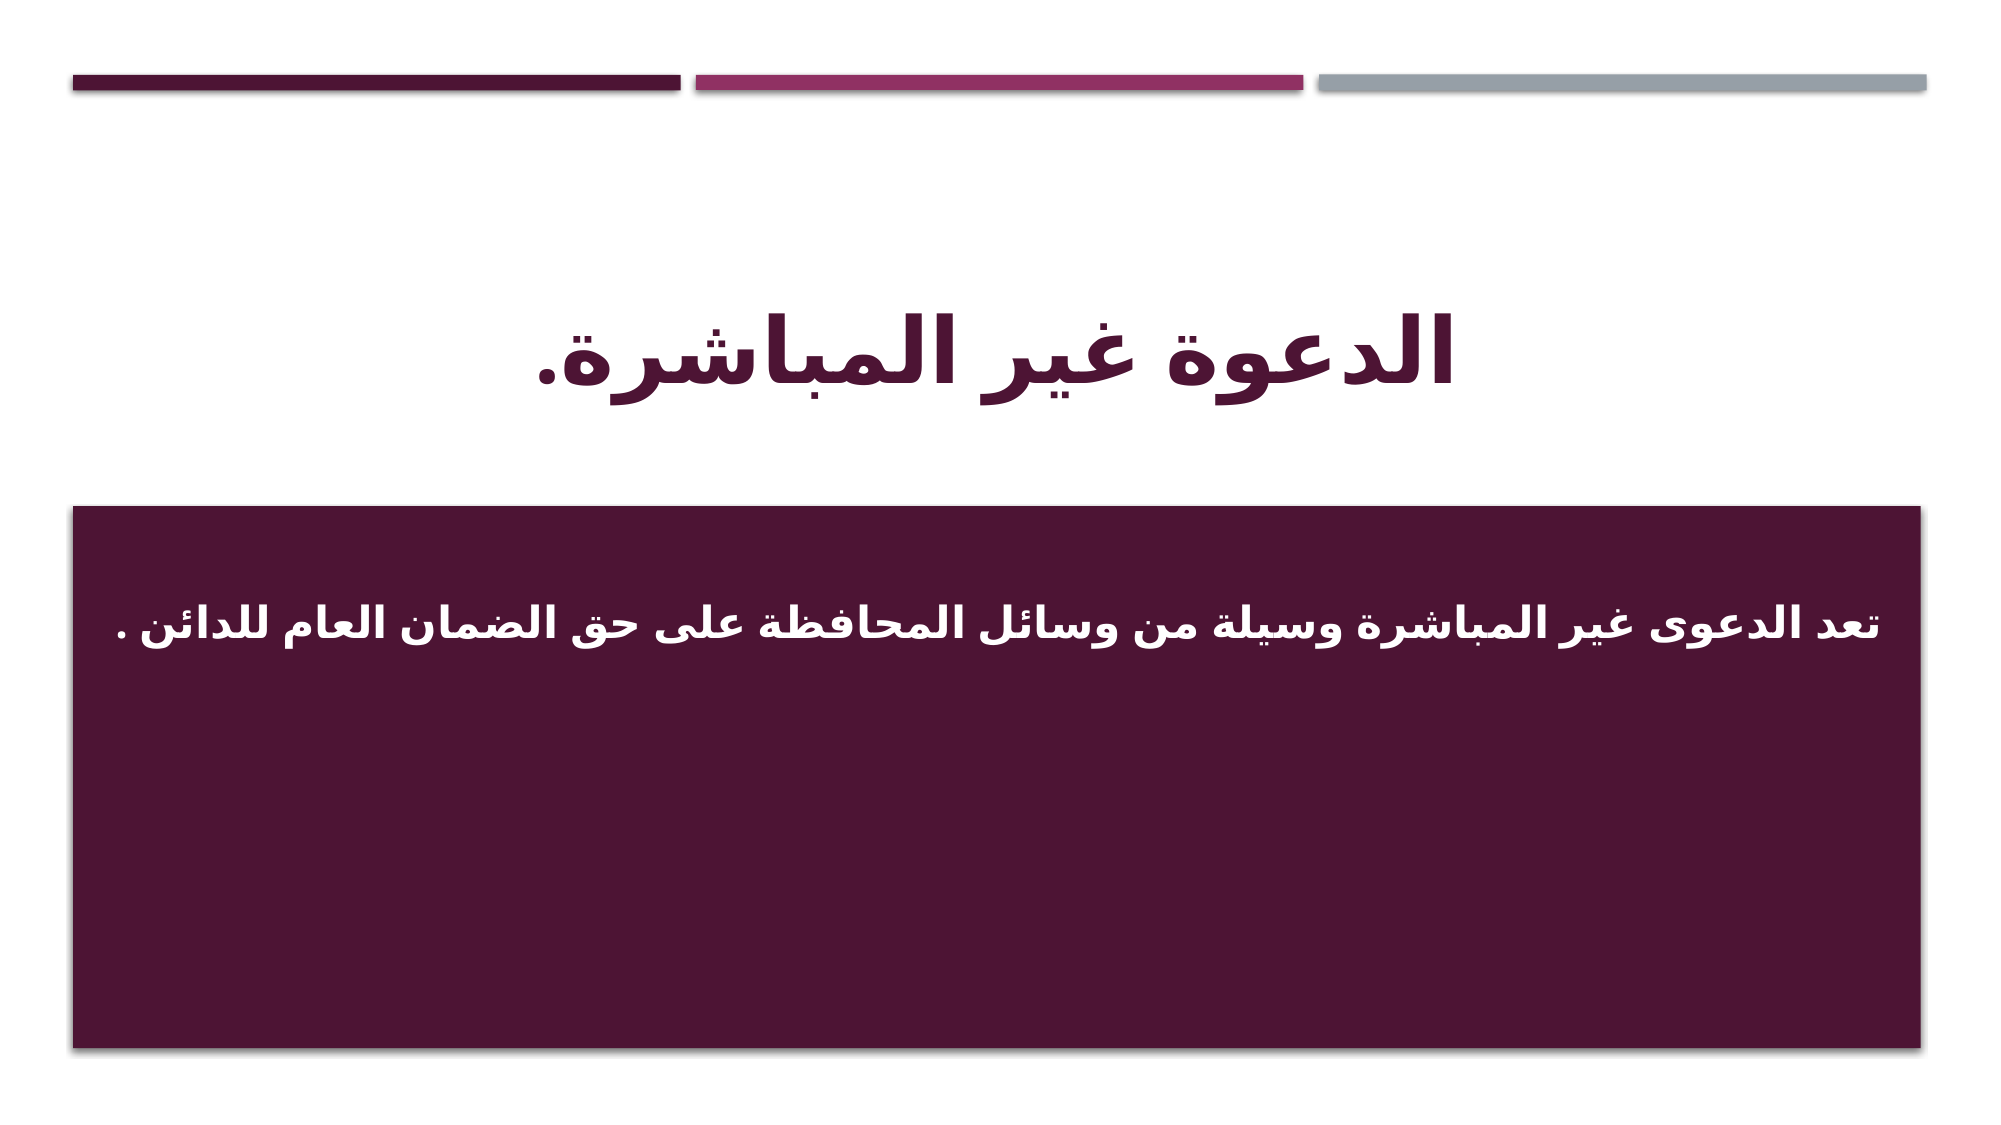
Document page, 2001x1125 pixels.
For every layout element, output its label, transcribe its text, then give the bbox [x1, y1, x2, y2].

title الدعوة غير المباشرة. [95, 167, 1899, 410]
subtitle تعد الدعوى غير المباشرة وسيلة من وسائل المحافظة على حق الضمان العام للدائن . [95, 529, 1899, 709]
